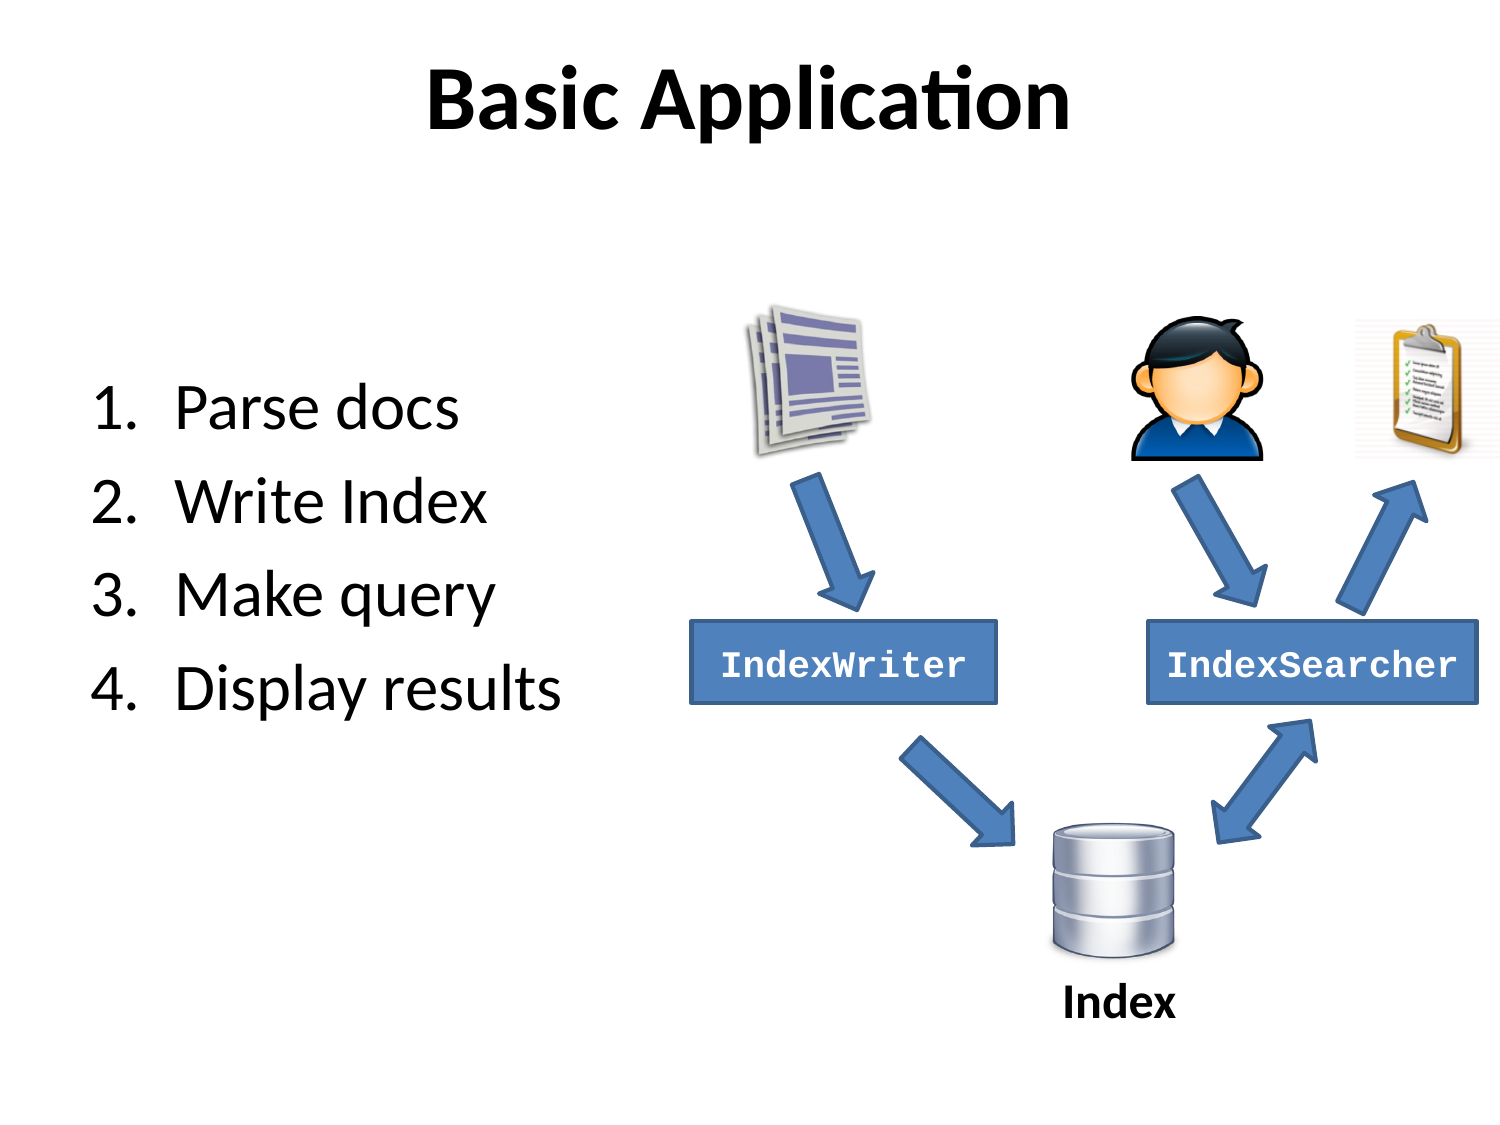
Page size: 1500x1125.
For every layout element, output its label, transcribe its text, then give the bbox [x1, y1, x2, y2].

text_box IndexWriter [689, 619, 998, 705]
title Basic Application [75, 21, 1425, 164]
text_box [789, 474, 876, 613]
text_box Index [984, 960, 1254, 1036]
text_box [898, 735, 1016, 848]
picture [1031, 808, 1198, 975]
picture [714, 292, 889, 467]
text_box [1170, 473, 1268, 608]
picture [1124, 316, 1270, 461]
list Parse docs Write Index Make query Display results [75, 262, 586, 1005]
picture [1354, 316, 1500, 462]
text_box [1335, 479, 1429, 617]
text_box IndexSearcher [1146, 619, 1479, 705]
text_box [1210, 718, 1318, 845]
